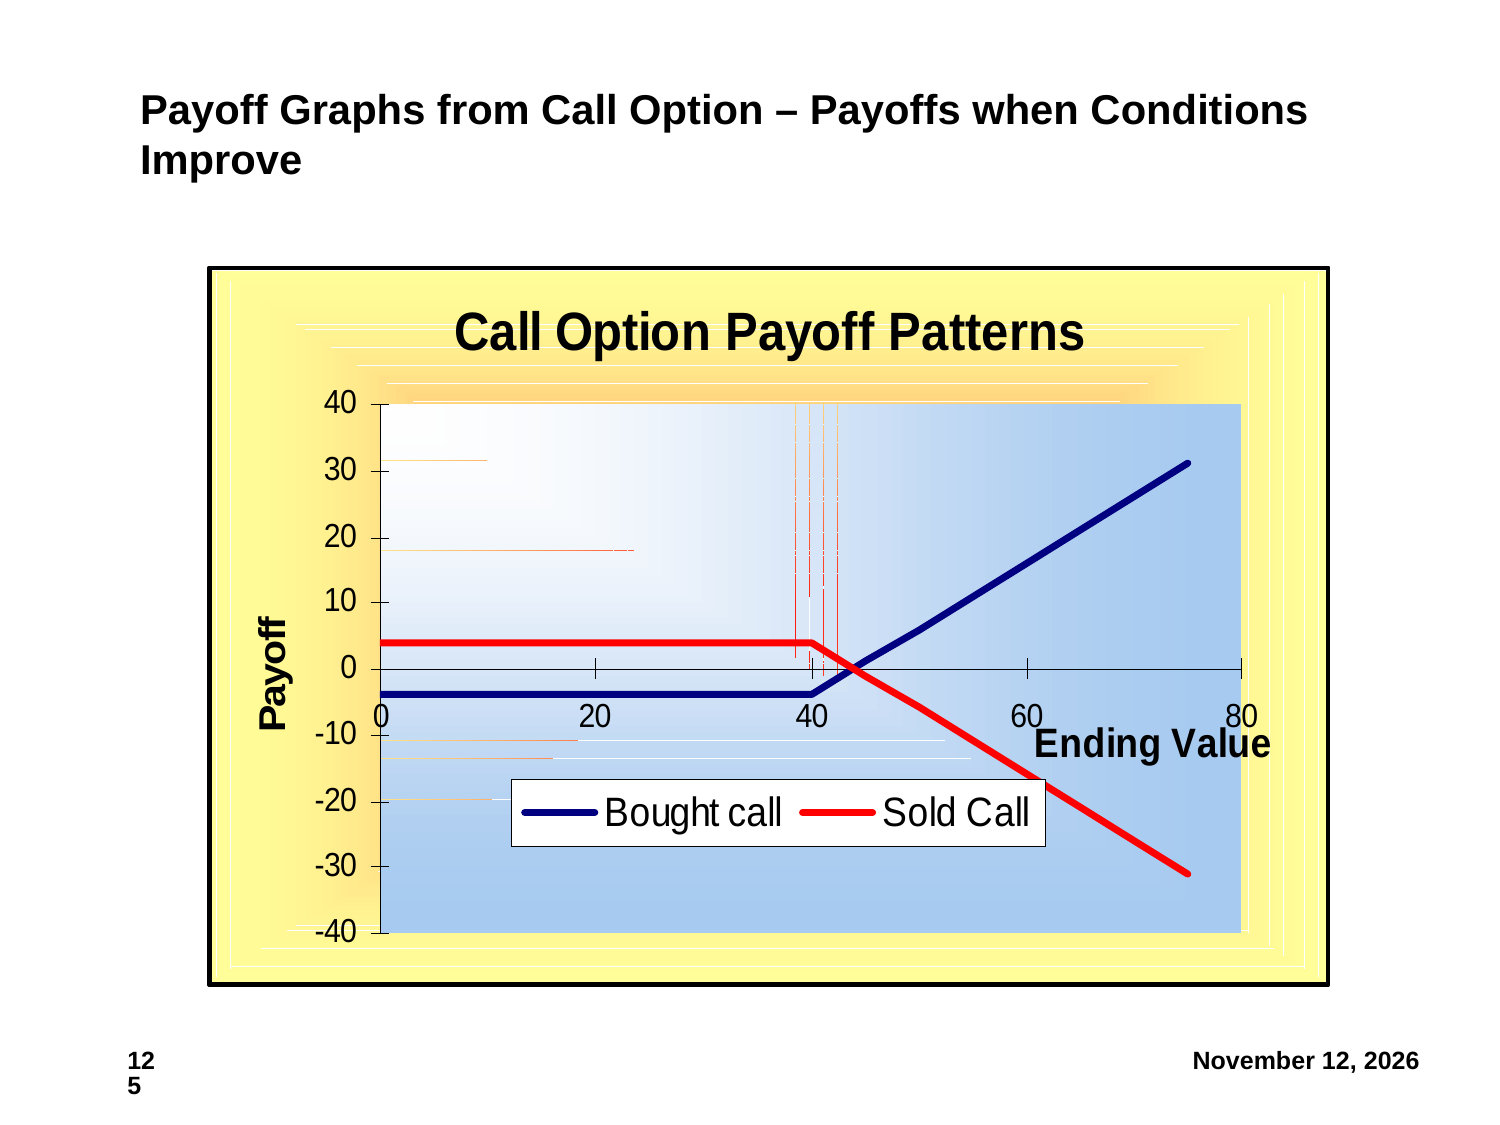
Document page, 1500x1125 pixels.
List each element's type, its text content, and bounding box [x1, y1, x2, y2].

title Payoff Graphs from Call Option – Payoffs when Conditions Improve [124, 74, 1376, 226]
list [192, 249, 1345, 1001]
